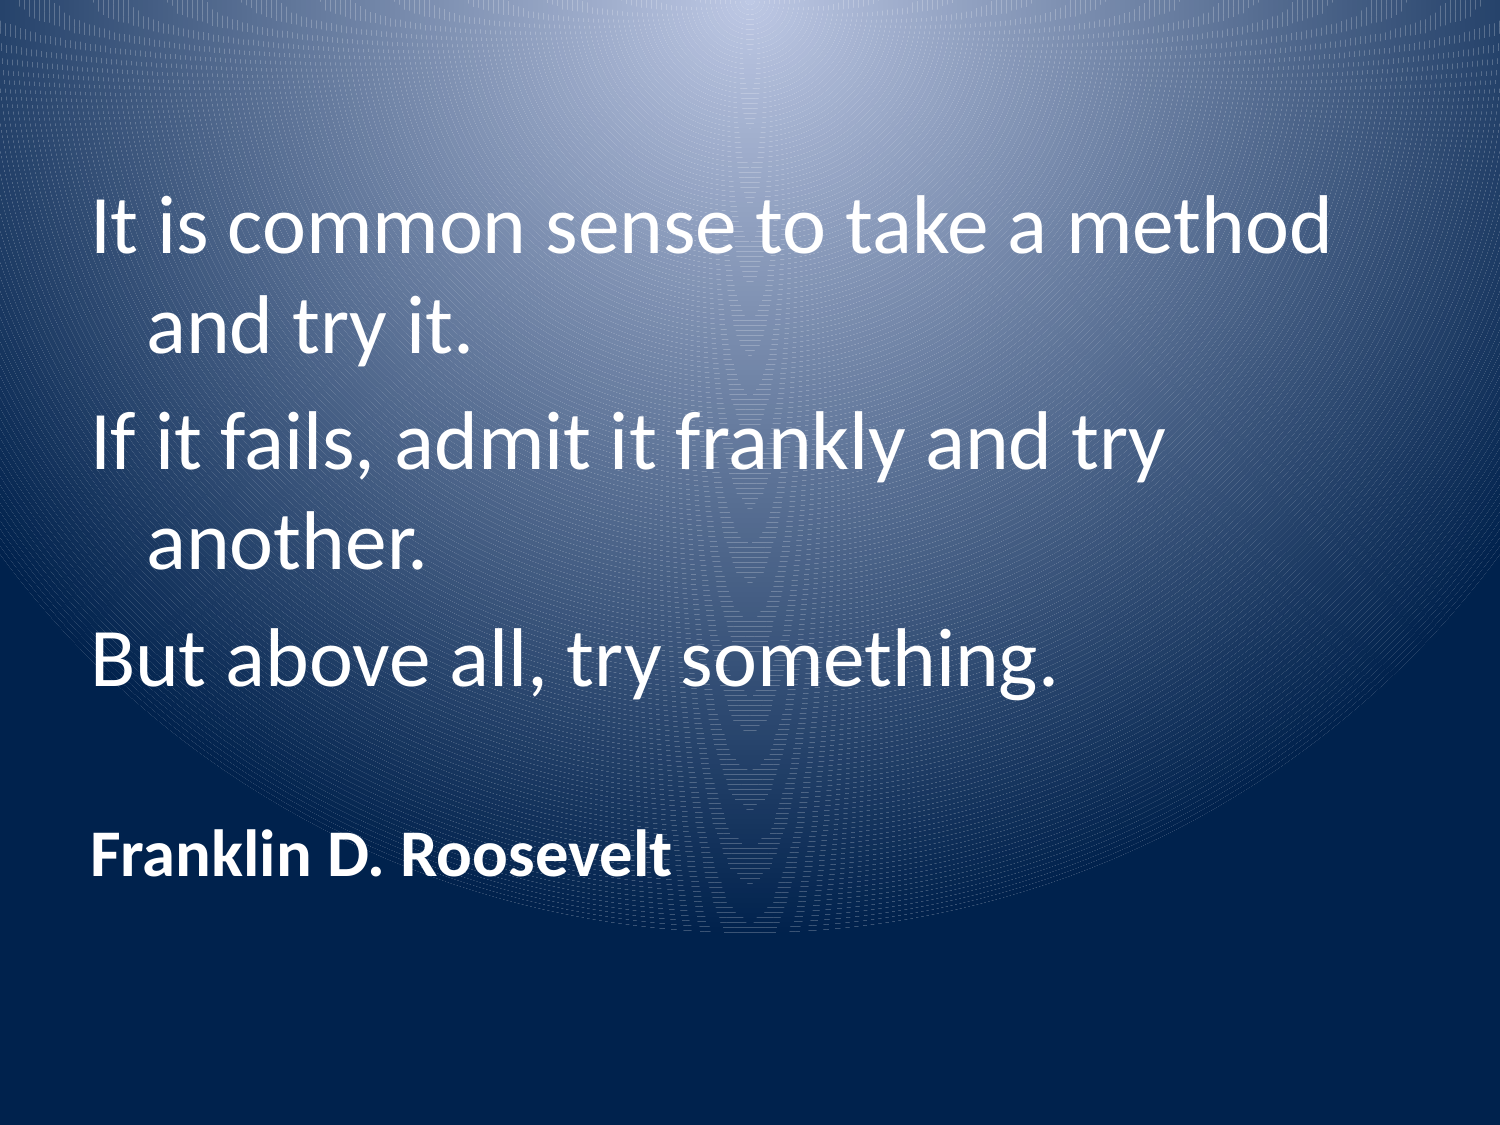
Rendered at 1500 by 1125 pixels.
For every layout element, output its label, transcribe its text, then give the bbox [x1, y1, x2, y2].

list It is common sense to take a method and try it. If it fails, admit it frankly and try another. But above all, try something. Franklin D. Roosevelt [75, 162, 1425, 1005]
